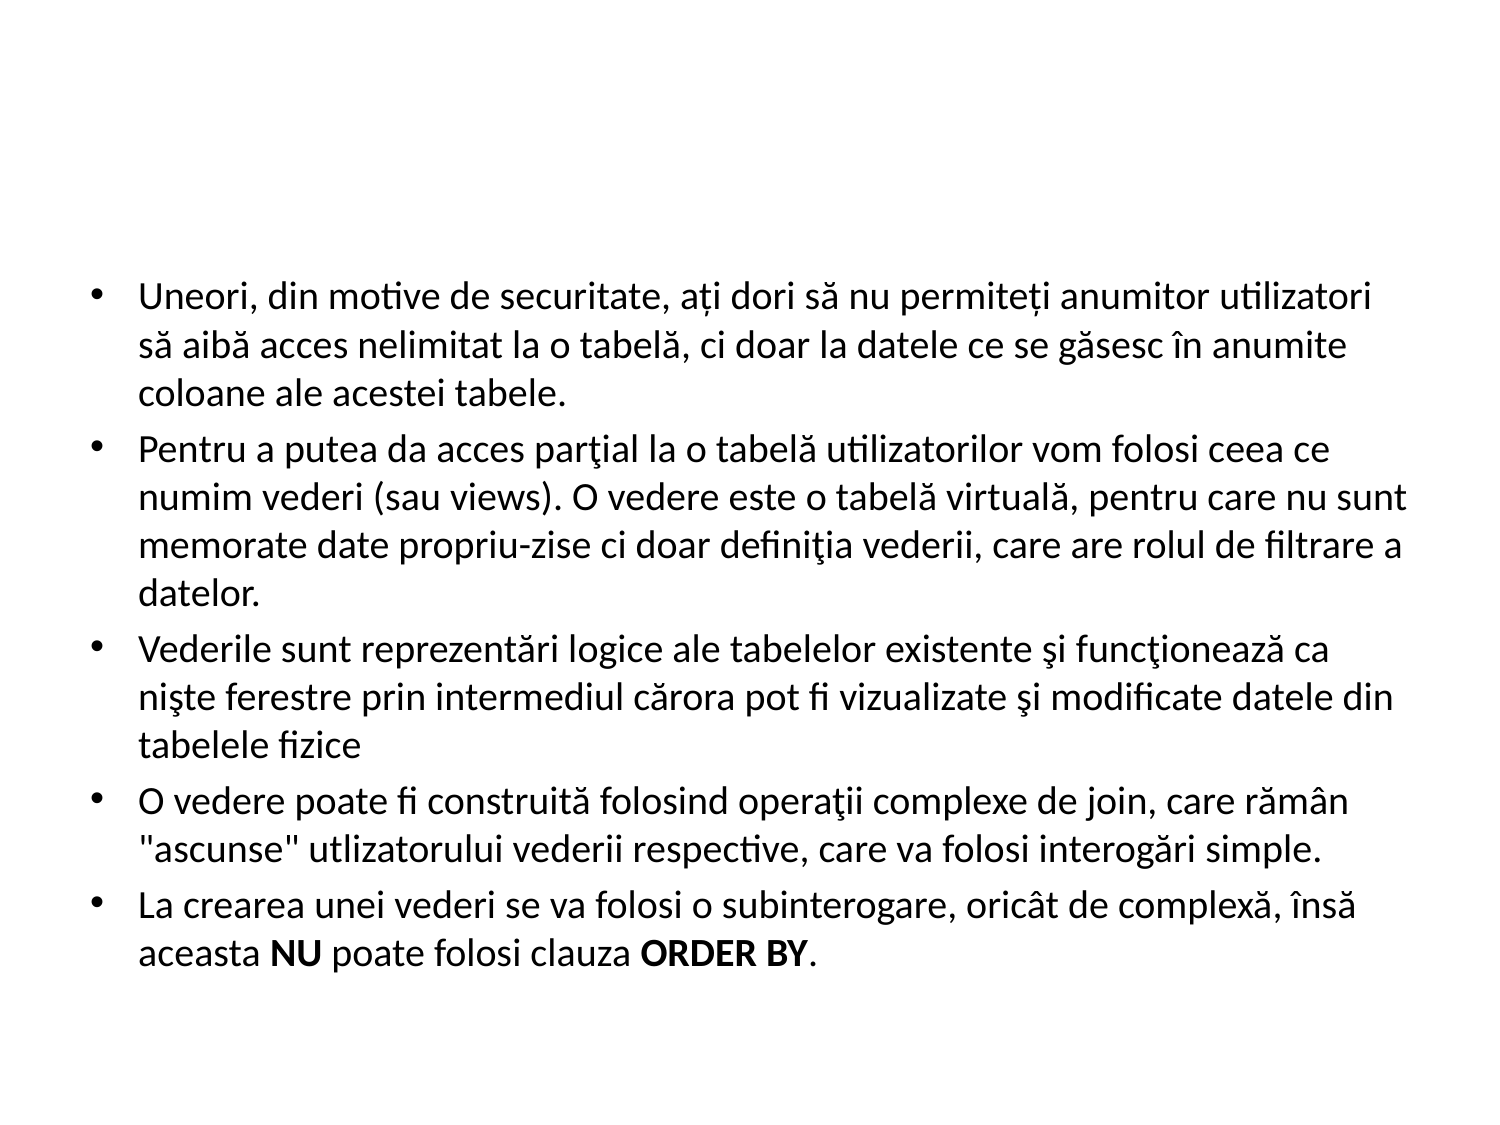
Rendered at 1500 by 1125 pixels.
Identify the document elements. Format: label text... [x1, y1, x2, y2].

list Uneori, din motive de securitate, aţi dori să nu permiteţi anumitor utilizatori să aibă acces nelimitat la o tabelă, ci doar la datele ce se găsesc în anumite coloane ale acestei tabele. Pentru a putea da acces parţial la o tabelă utilizatorilor vom folosi ceea ce numim vederi (sau views). O vedere este o tabelă virtuală, pentru care nu sunt memorate date propriu-zise ci doar definiţia vederii, care are rolul de filtrare a datelor. Vederile sunt reprezentări logice ale tabelelor existente şi funcţionează ca nişte ferestre prin intermediul cărora pot fi vizualizate şi modificate datele din tabelele fizice O vedere poate fi construită folosind operaţii complexe de join, care rămân "ascunse" utlizatorului vederii respective, care va folosi interogări simple. La crearea unei vederi se va folosi o subinterogare, oricât de complexă, însă aceasta NU poate folosi clauza ORDER BY. [75, 262, 1425, 1005]
